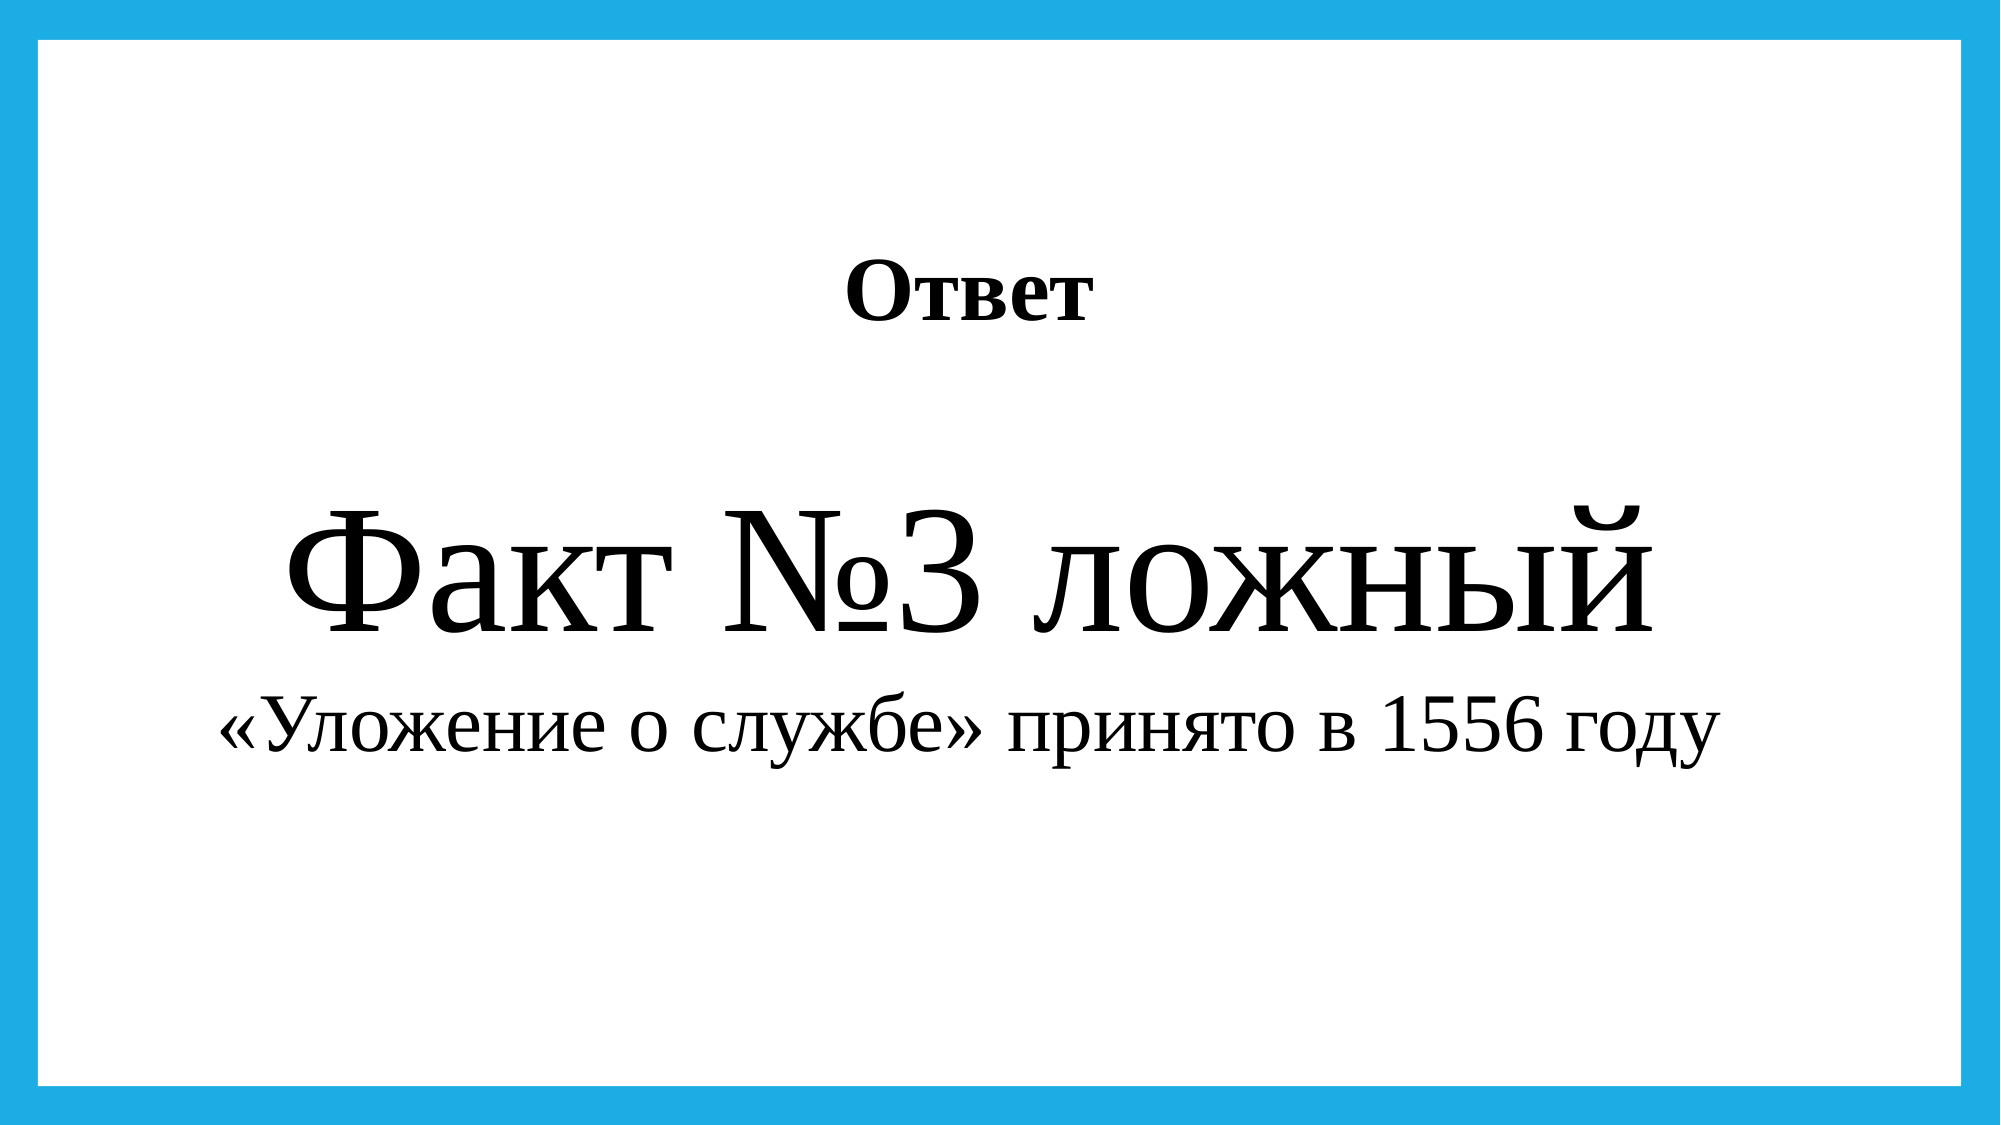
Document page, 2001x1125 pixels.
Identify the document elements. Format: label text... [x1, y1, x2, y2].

text_box Ответ Факт №3 ложный «Уложение о службе» принято в 1556 году [115, 221, 1824, 776]
